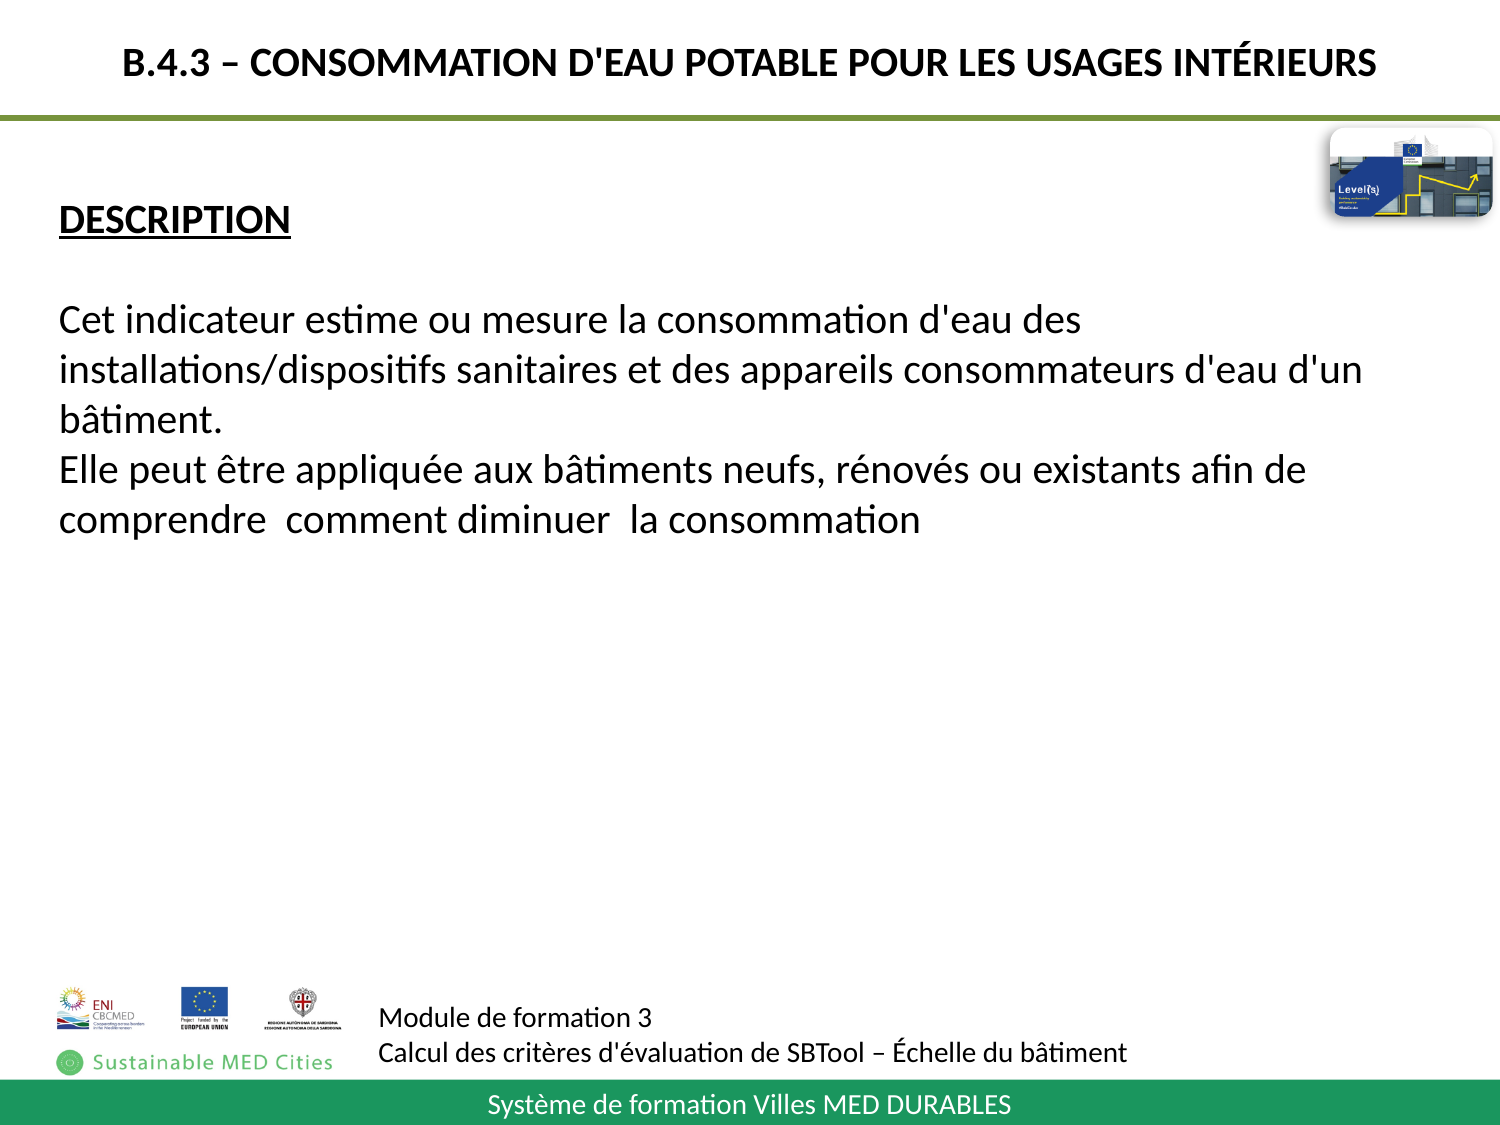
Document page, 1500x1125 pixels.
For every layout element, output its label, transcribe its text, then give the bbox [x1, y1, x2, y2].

list DESCRIPTION Cet indicateur estime ou mesure la consommation d'eau des installations/dispositifs sanitaires et des appareils consommateurs d'eau d'un bâtiment. Elle peut être appliquée aux bâtiments neufs, rénovés ou existants afin de comprendre comment diminuer la consommation [43, 184, 1452, 761]
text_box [0, 972, 1500, 1125]
title B.4.3 – CONSOMMATION D'EAU POTABLE POUR LES USAGES INTÉRIEURS [0, 0, 1500, 121]
picture [1329, 127, 1493, 217]
